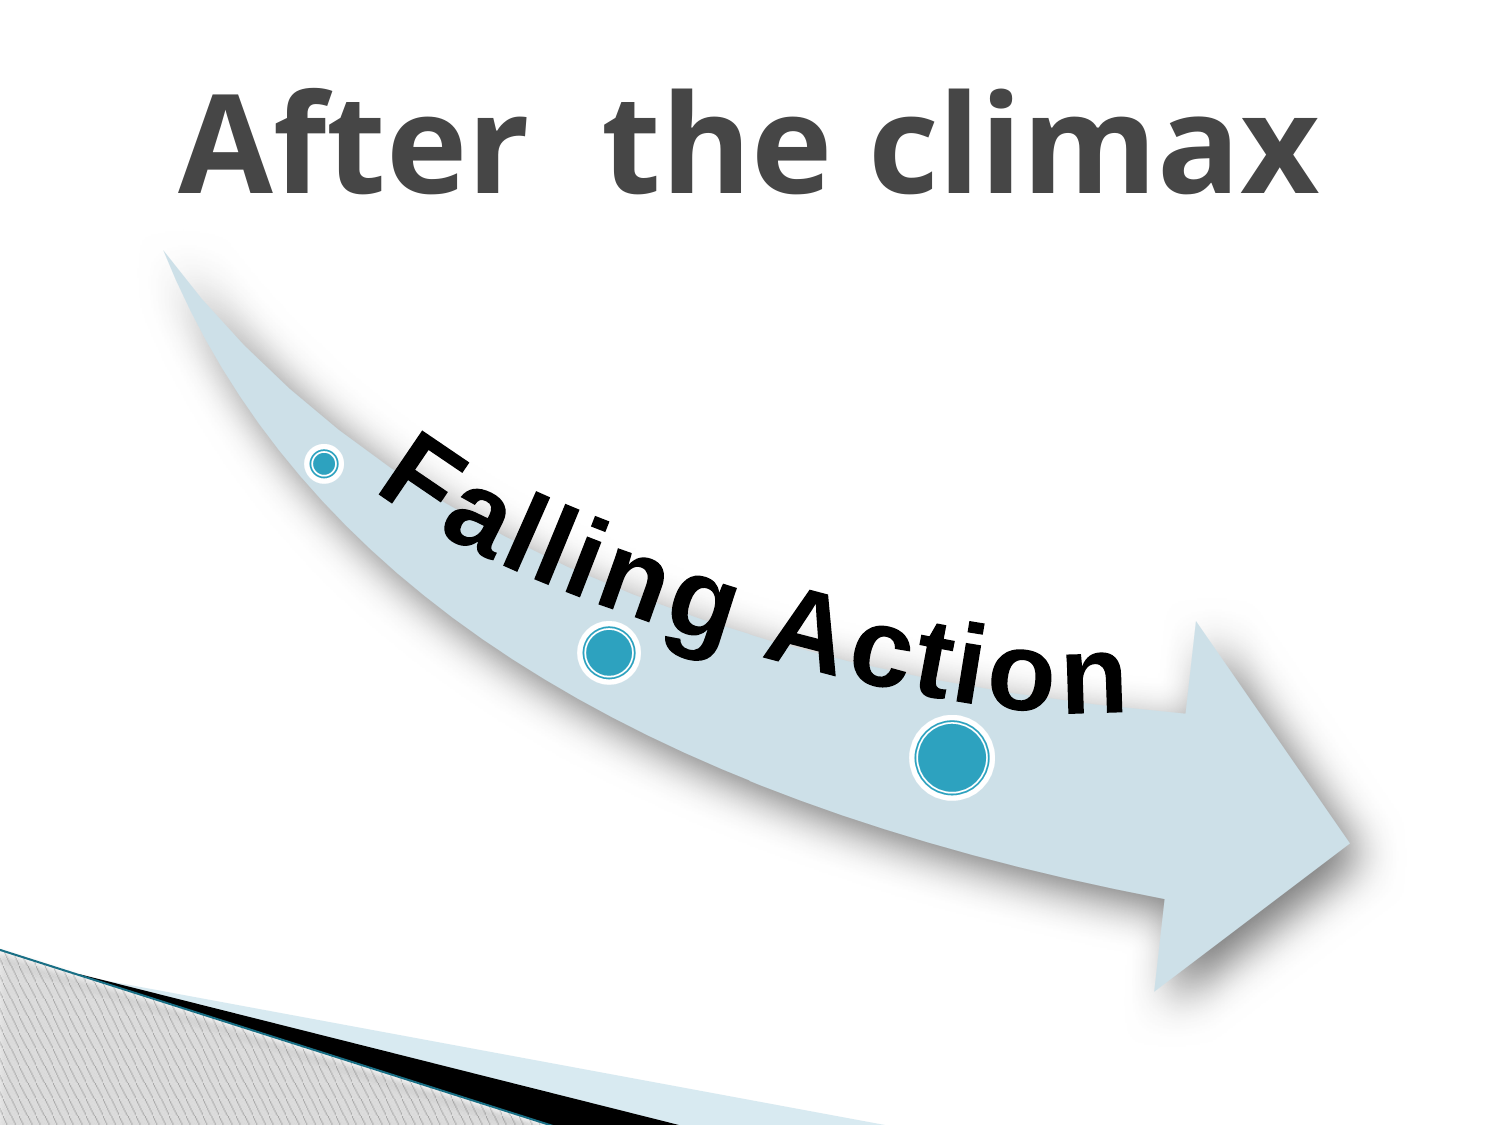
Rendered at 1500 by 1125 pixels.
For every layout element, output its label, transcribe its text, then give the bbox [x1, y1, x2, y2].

title After the climax [75, 45, 1425, 233]
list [74, 249, 1425, 993]
